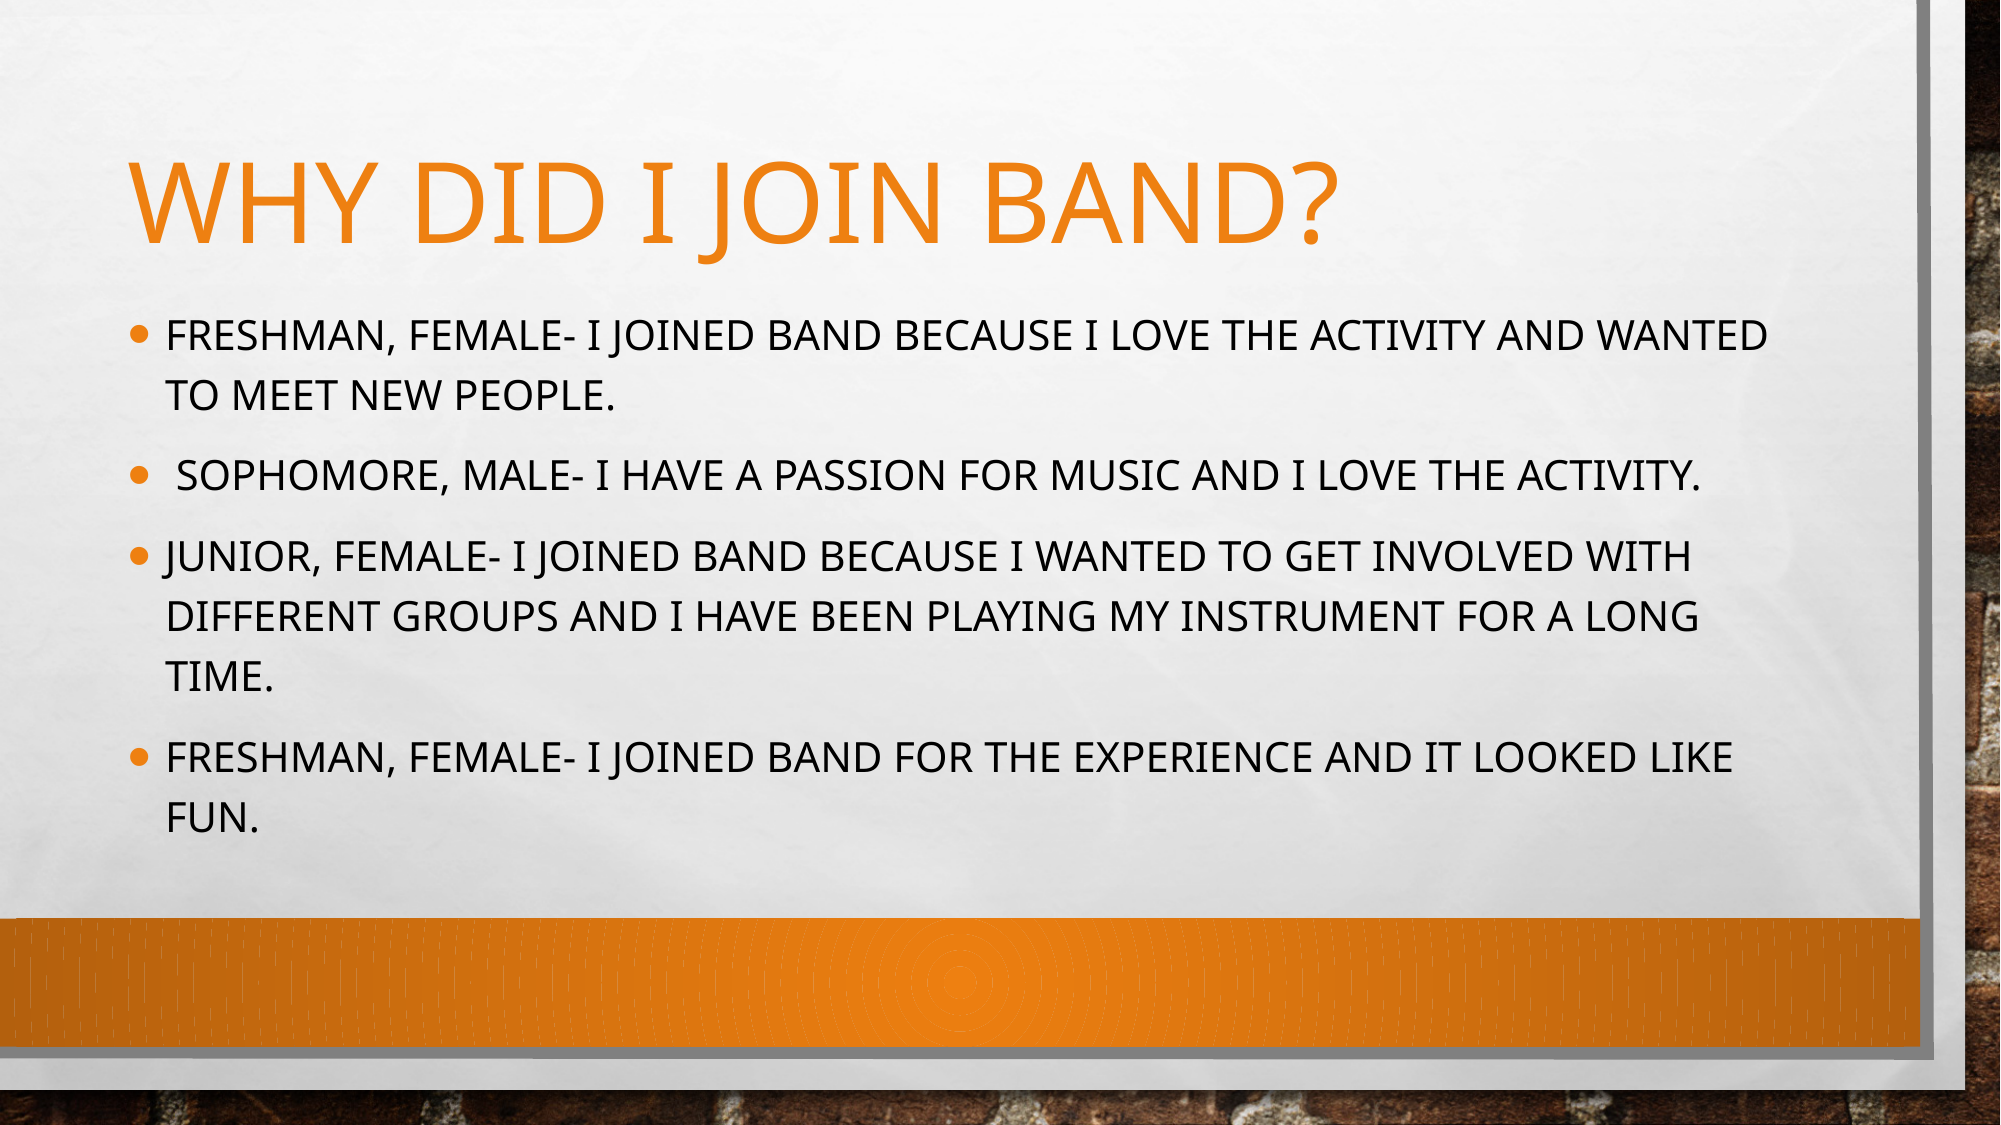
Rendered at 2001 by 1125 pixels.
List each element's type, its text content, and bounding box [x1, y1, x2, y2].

list Freshman, Female- I joined band because I love the activity and wanted to meet new people. sophomore, male- I have a passion for music and I love the activity. Junior, female- I joined band because I wanted to get involved with different groups and I have been playing my instrument for a long time. Freshman, female- I joined band for the experience and it looked like fun. [112, 338, 1818, 882]
title Why did I join band? [112, 112, 1818, 302]
picture [0, 0, 2000, 1125]
